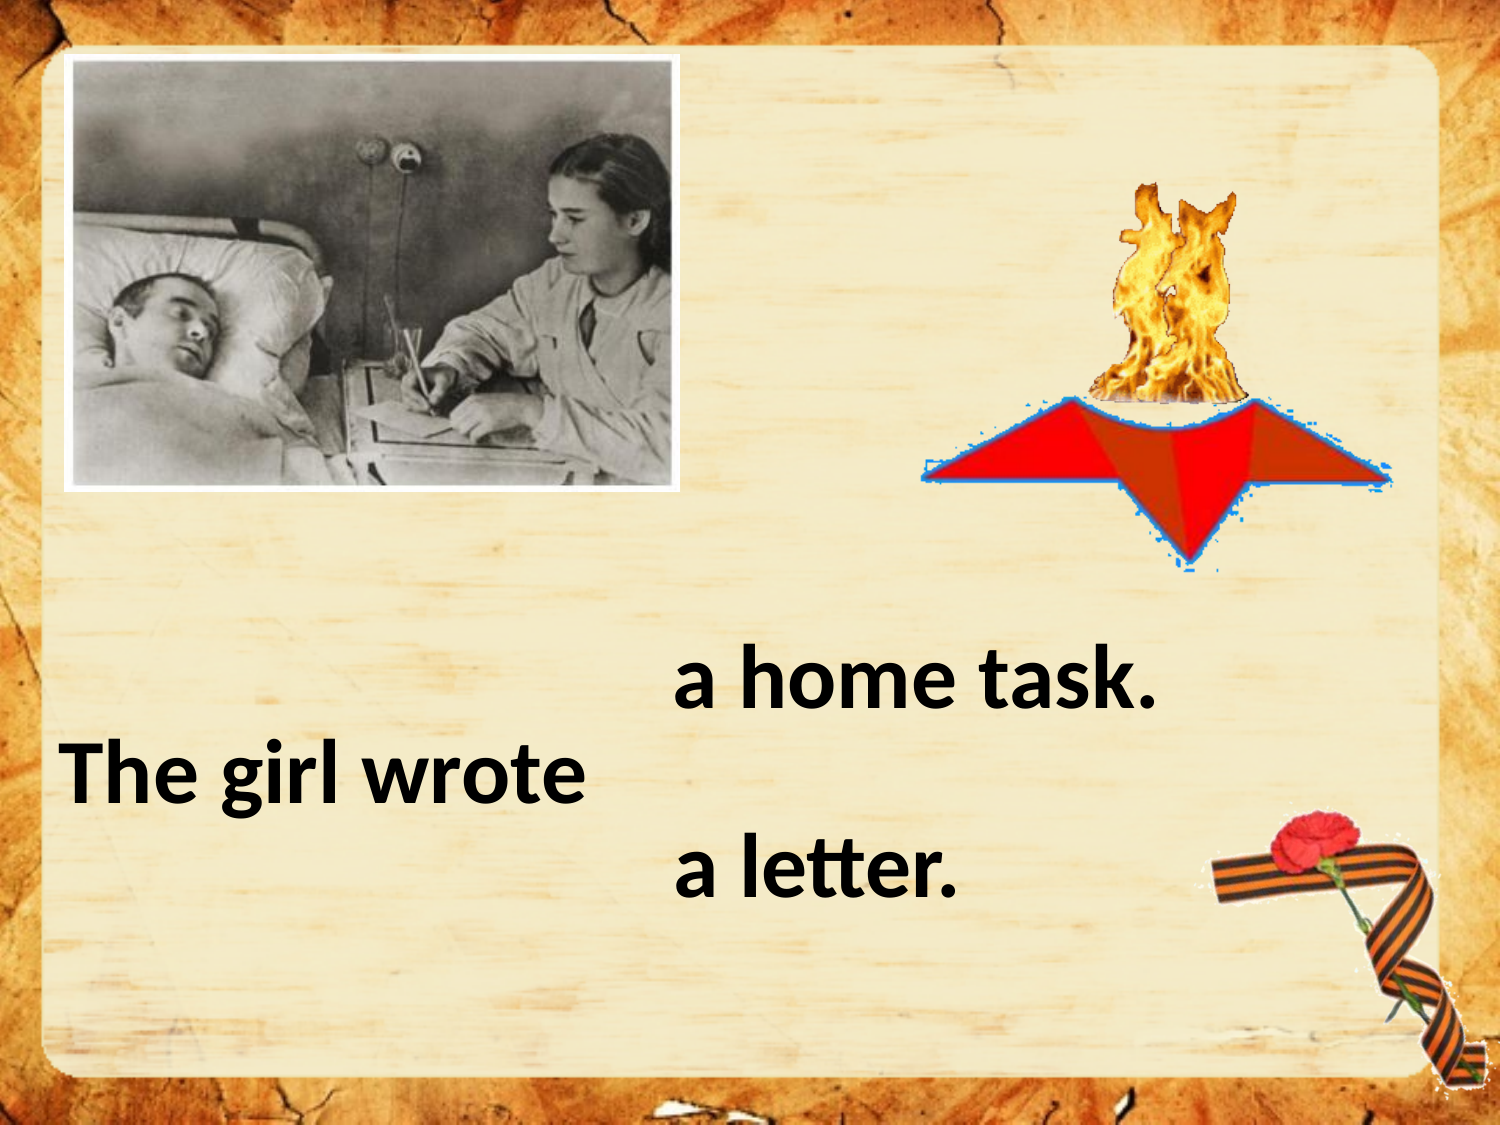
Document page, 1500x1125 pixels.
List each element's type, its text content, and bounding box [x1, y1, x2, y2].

text_box a letter. [658, 798, 977, 924]
picture [0, 0, 1500, 1125]
text_box The girl wrote [43, 704, 603, 829]
text_box a home task. [657, 609, 1176, 735]
